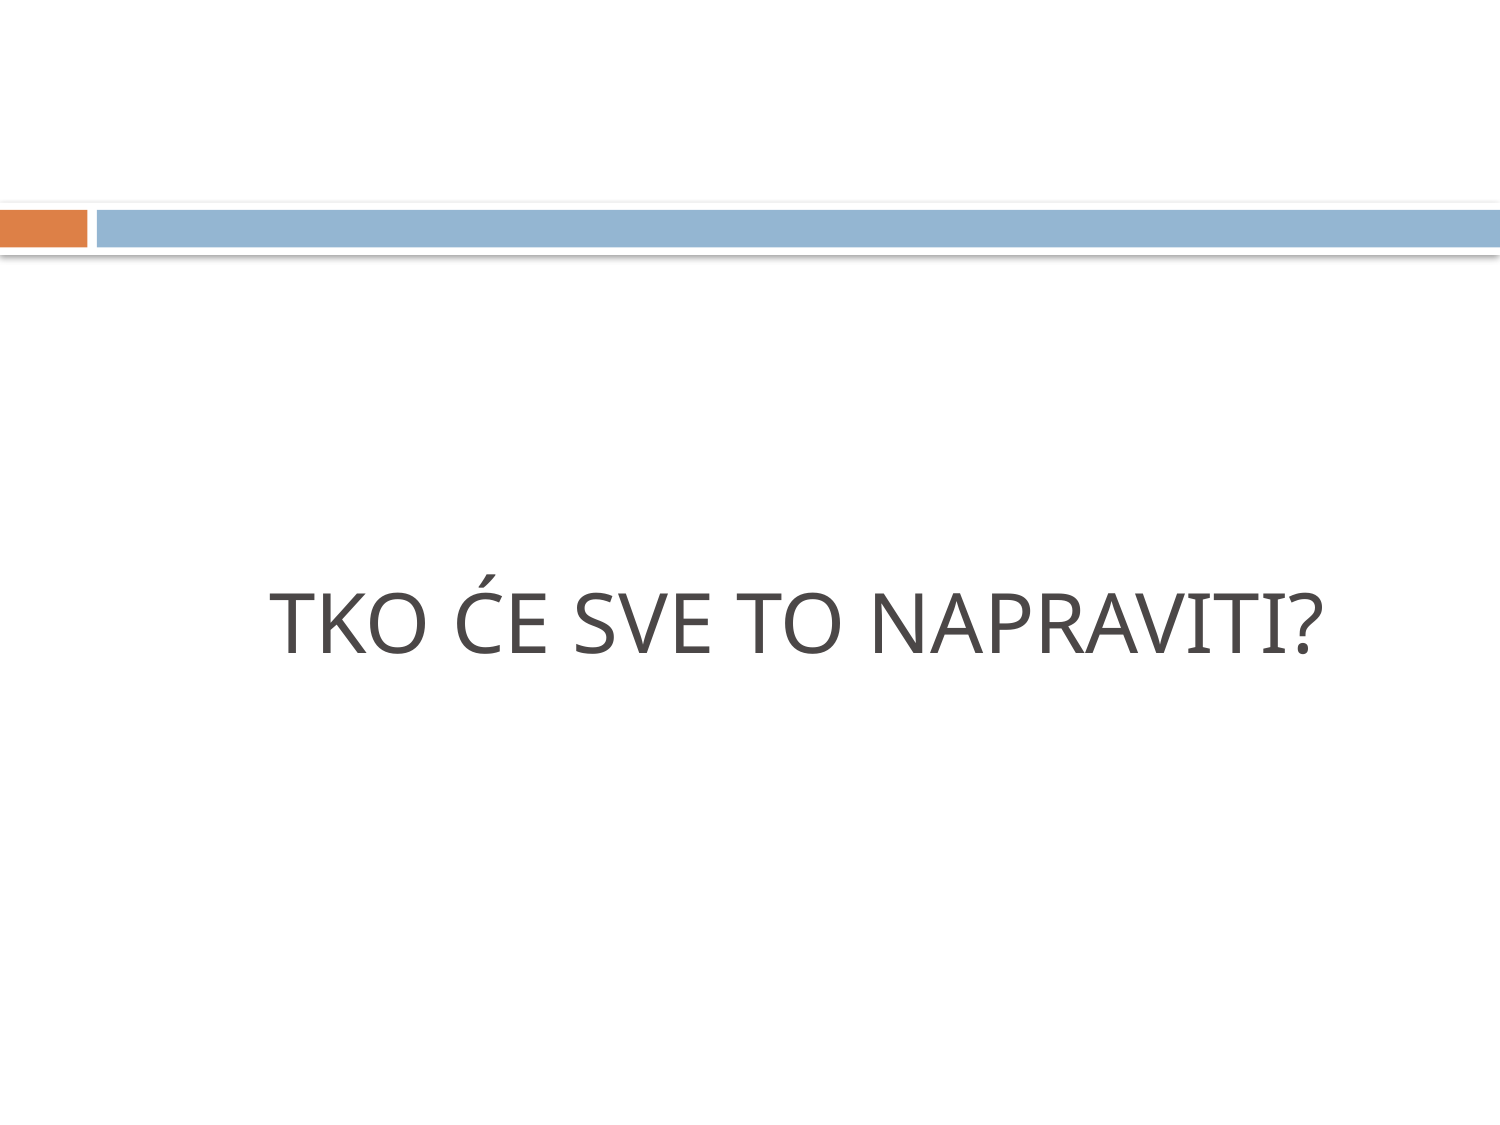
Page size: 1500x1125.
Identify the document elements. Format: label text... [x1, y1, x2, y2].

text_box TKO ĆE SVE TO NAPRAVITI? [123, 562, 1471, 678]
